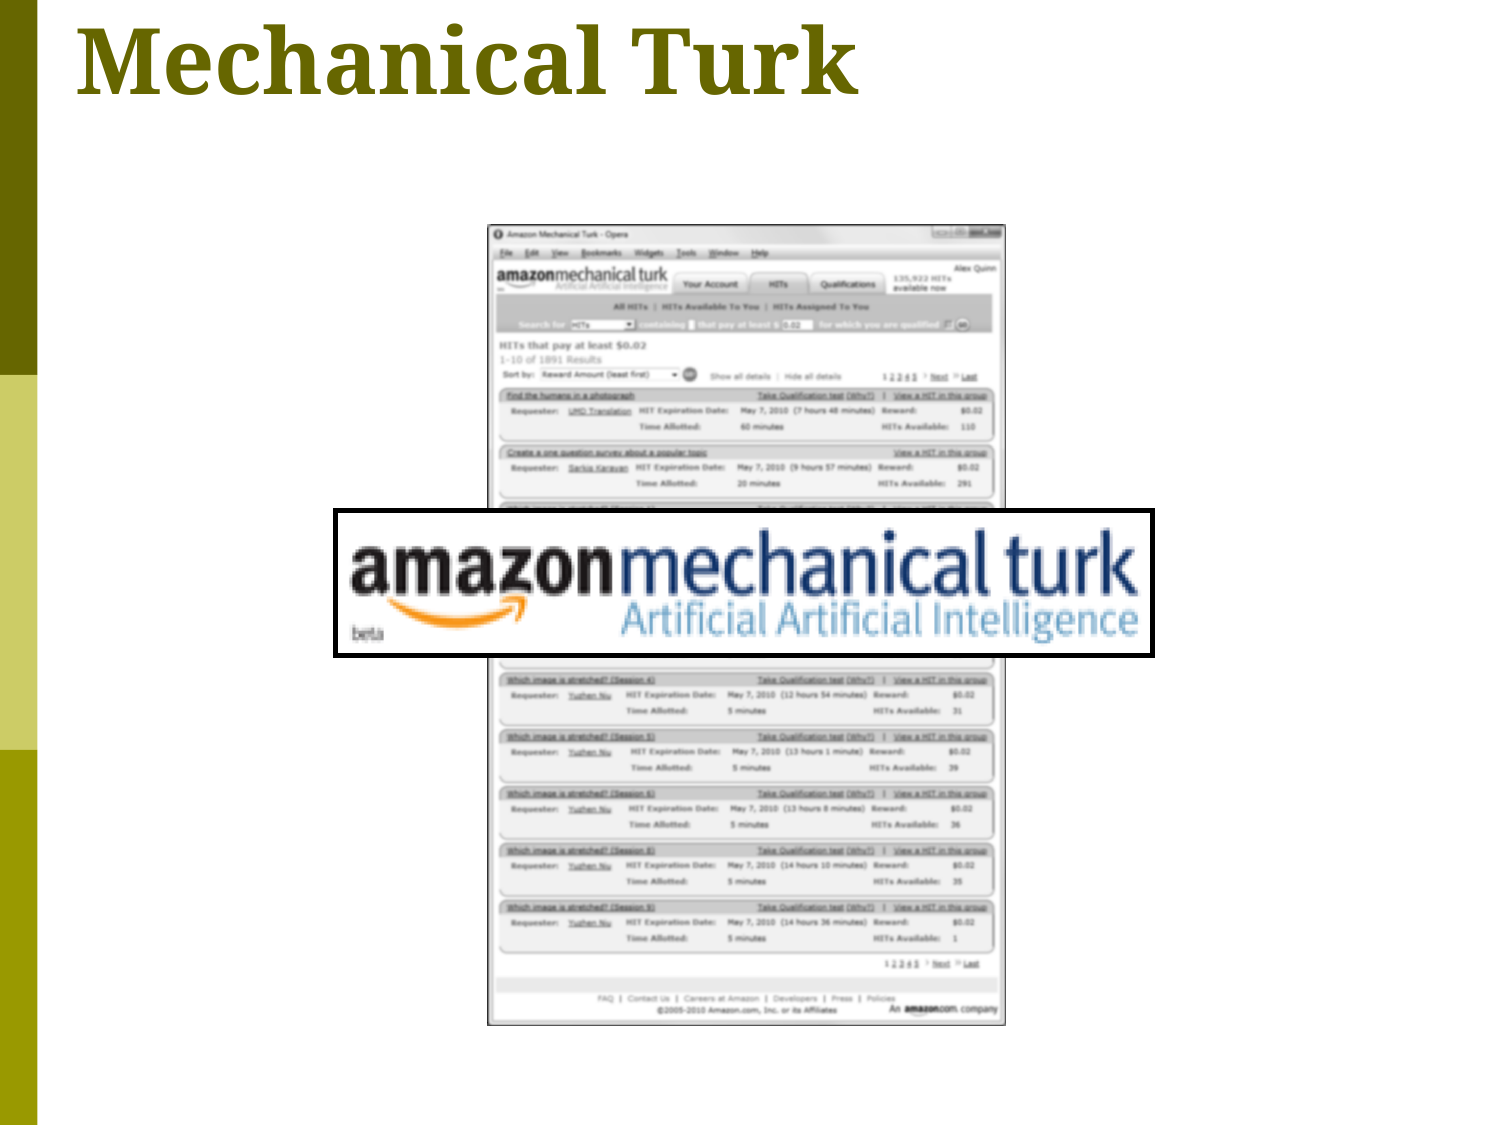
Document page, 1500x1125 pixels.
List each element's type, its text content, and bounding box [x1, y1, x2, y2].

title Mechanical Turk [74, 12, 1426, 113]
picture [337, 224, 1151, 1026]
